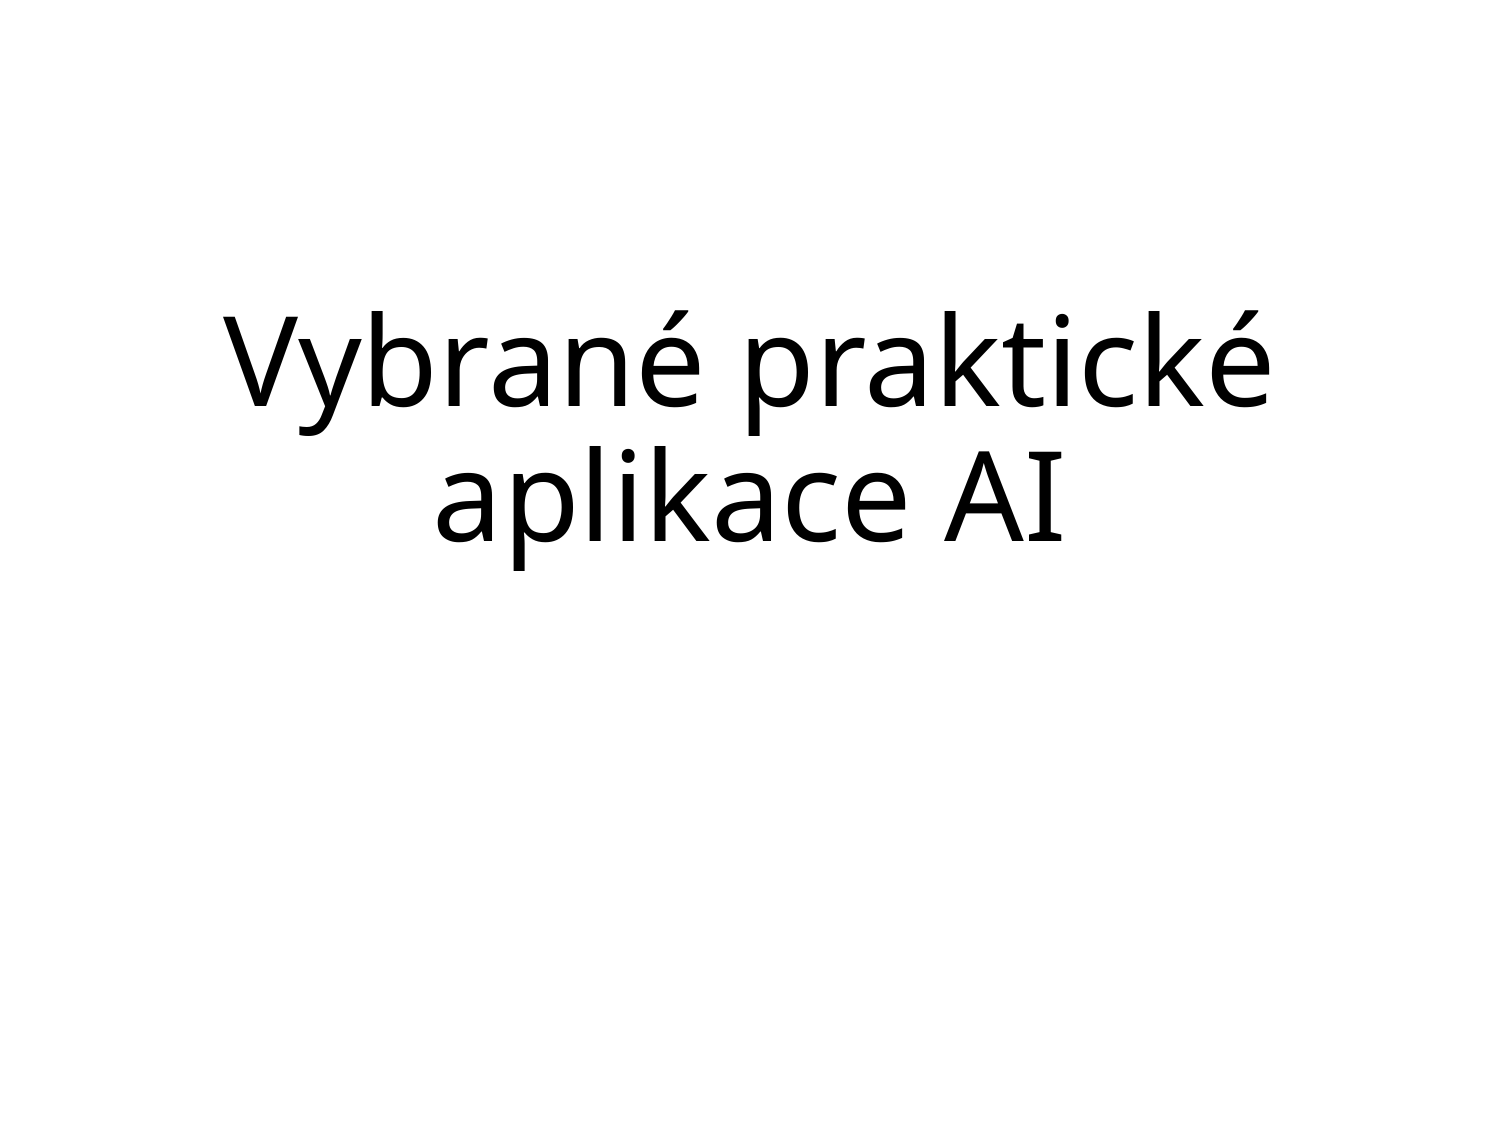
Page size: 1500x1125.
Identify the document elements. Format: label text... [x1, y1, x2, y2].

title Vybrané praktické aplikace AI [112, 184, 1388, 576]
